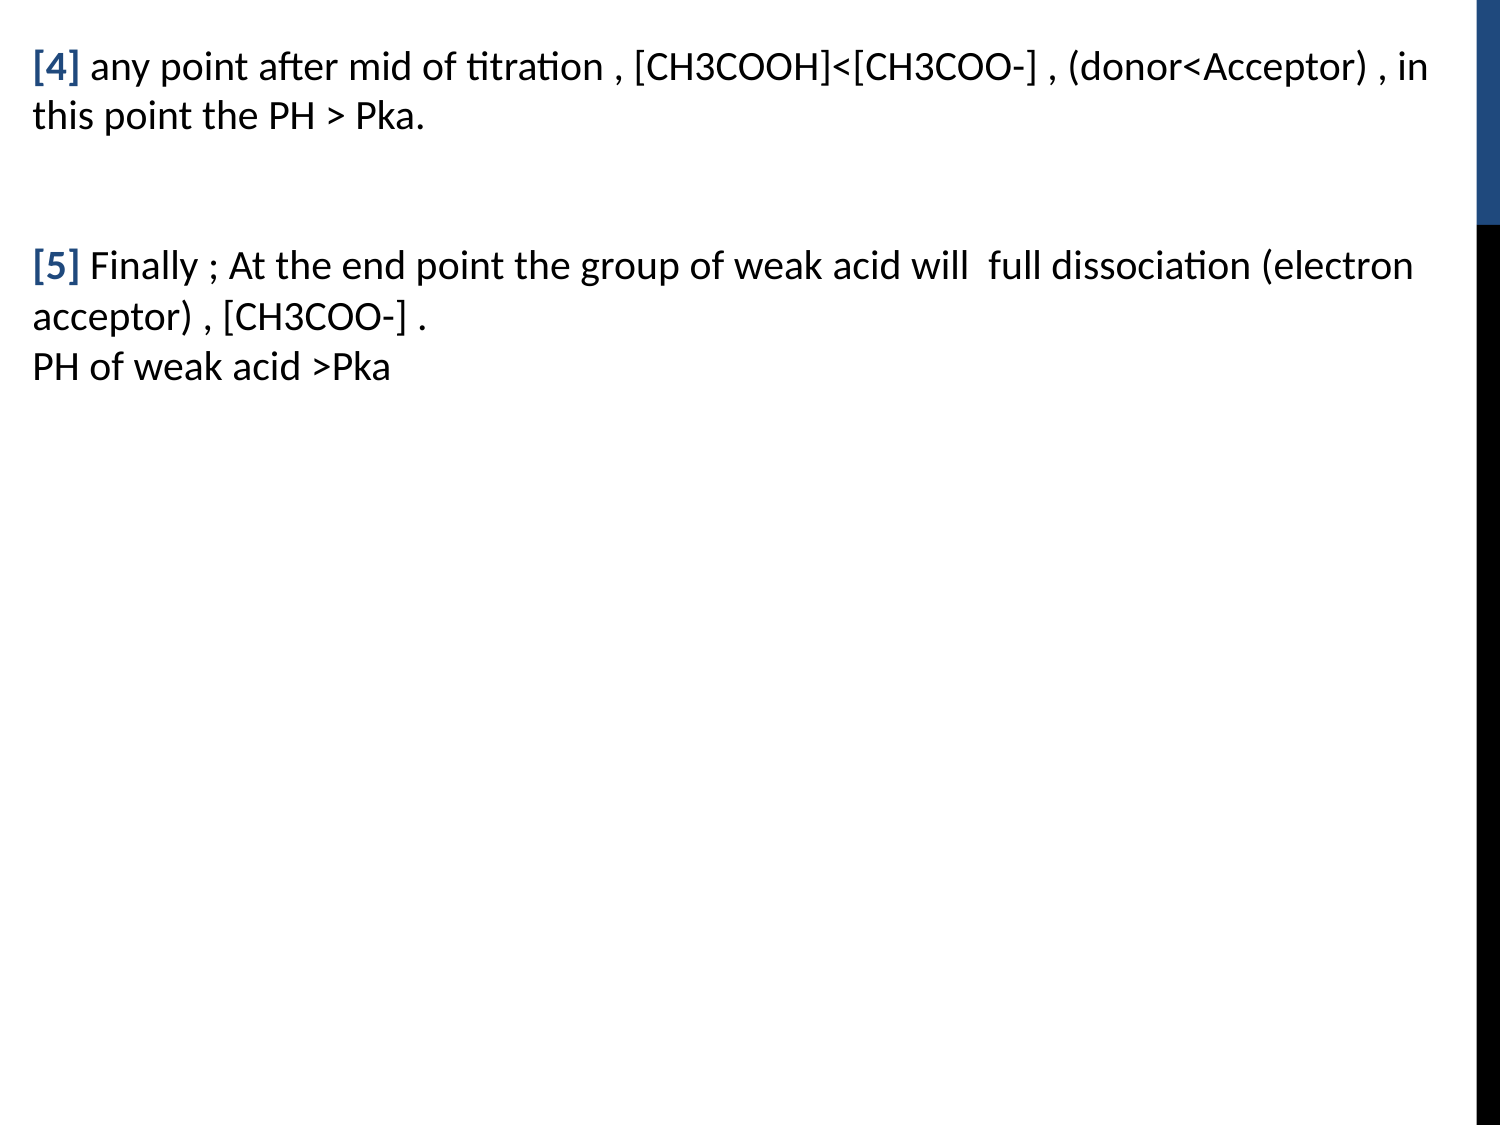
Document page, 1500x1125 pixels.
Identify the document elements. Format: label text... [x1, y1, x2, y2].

text_box [4] any point after mid of titration , [CH3COOH]<[CH3COO-] , (donor<Acceptor) , in this point the PH > Pka. [5] Finally ; At the end point the group of weak acid will full dissociation (electron acceptor) , [CH3COO-] . PH of weak acid >Pka [17, 30, 1471, 396]
